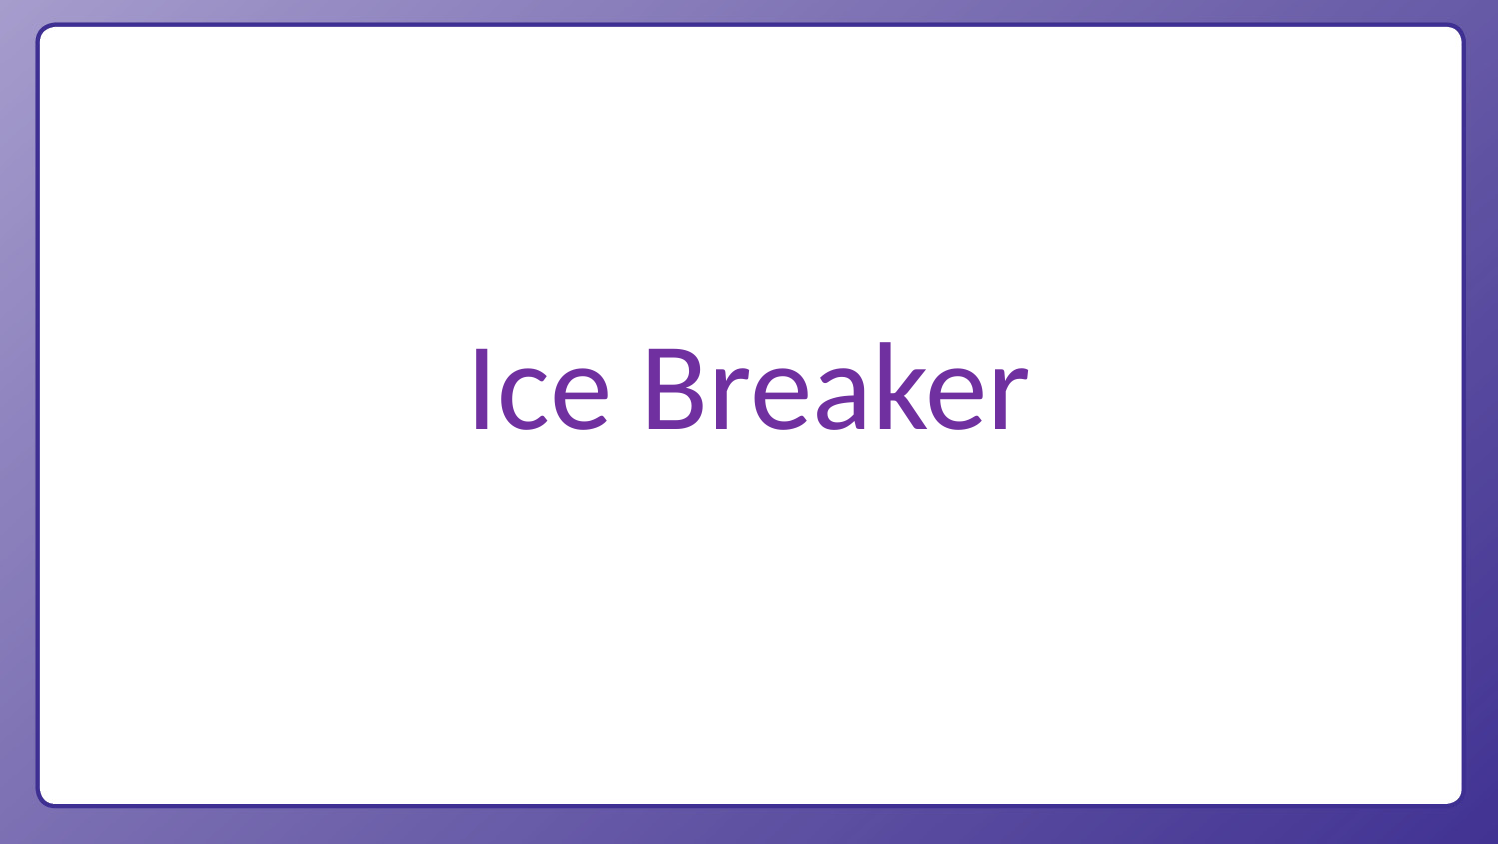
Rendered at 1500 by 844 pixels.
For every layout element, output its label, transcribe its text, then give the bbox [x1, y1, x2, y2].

text_box Ice Breaker [38, 297, 1460, 462]
picture [0, 0, 1498, 844]
